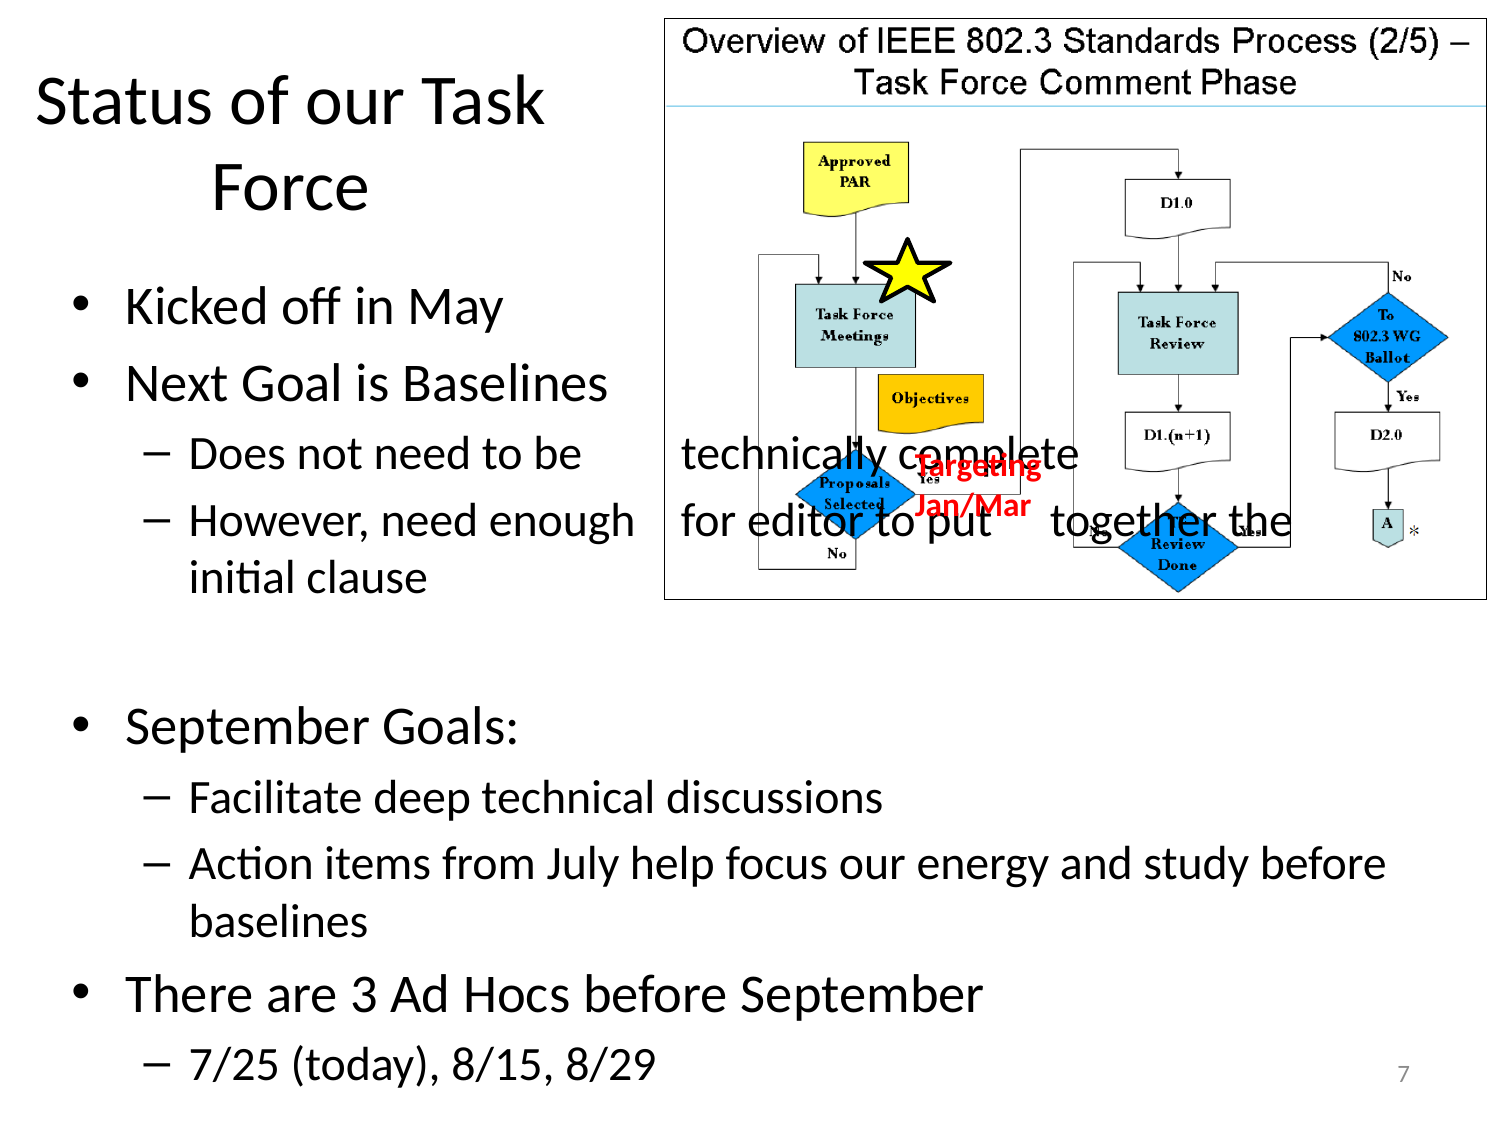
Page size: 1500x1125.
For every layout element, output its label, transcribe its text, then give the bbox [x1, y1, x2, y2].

picture [663, 18, 1487, 601]
list Kicked off in May Next Goal is Baselines Does not need to be technically complete However, need enough for editor to put together the initial clause September Goals: Facilitate deep technical discussions Action items from July help focus our energy and study before baselines There are 3 Ad Hocs before September 7/25 (today), 8/15, 8/29 [56, 262, 1407, 1103]
slide_number 7 [1074, 1042, 1425, 1103]
title Status of our Task Force [18, 45, 563, 233]
